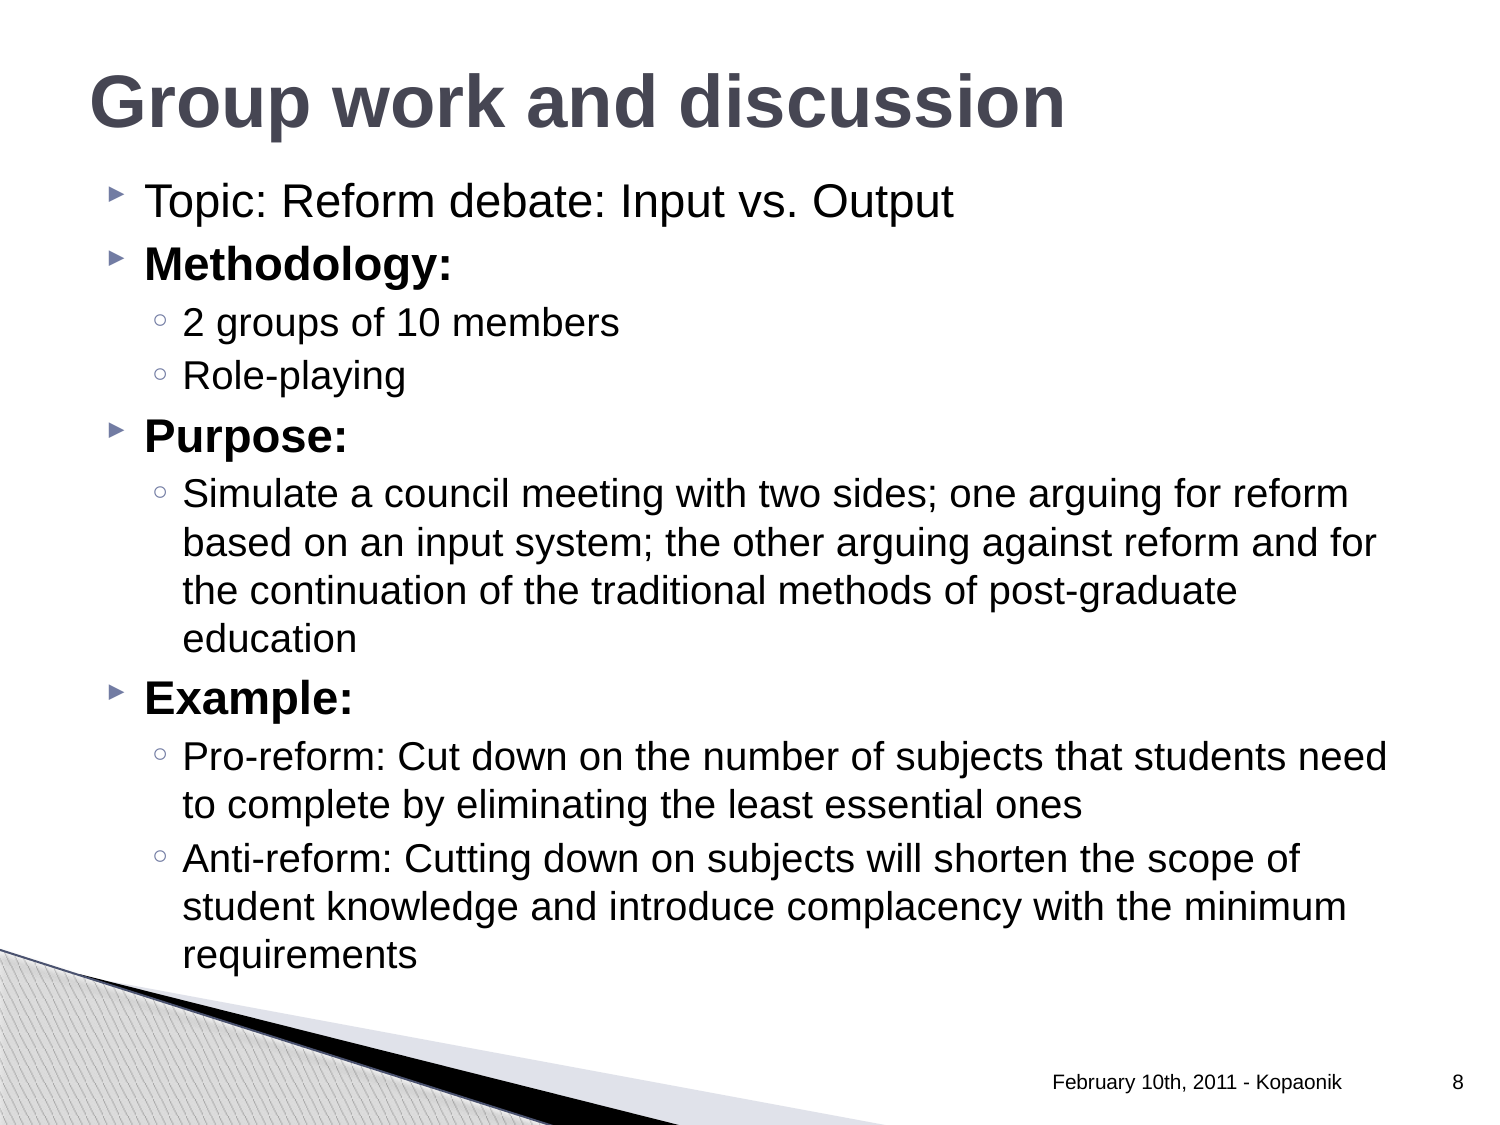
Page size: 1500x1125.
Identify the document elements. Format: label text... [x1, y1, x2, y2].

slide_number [1037, 1051, 1418, 1112]
slide_number 8 [1418, 1051, 1479, 1112]
list Topic: Reform debate: Input vs. Output Methodology: 2 groups of 10 members Role-playing Purpose: Simulate a council meeting with two sides; one arguing for reform based on an input system; the other arguing against reform and for the continuation of the traditional methods of post-graduate education Example: Pro-reform: Cut down on the number of subjects that students need to complete by eliminating the least essential ones Anti-reform: Cutting down on subjects will shorten the scope of student knowledge and introduce complacency with the minimum requirements [75, 162, 1425, 986]
title Group work and discussion [75, 45, 1425, 150]
